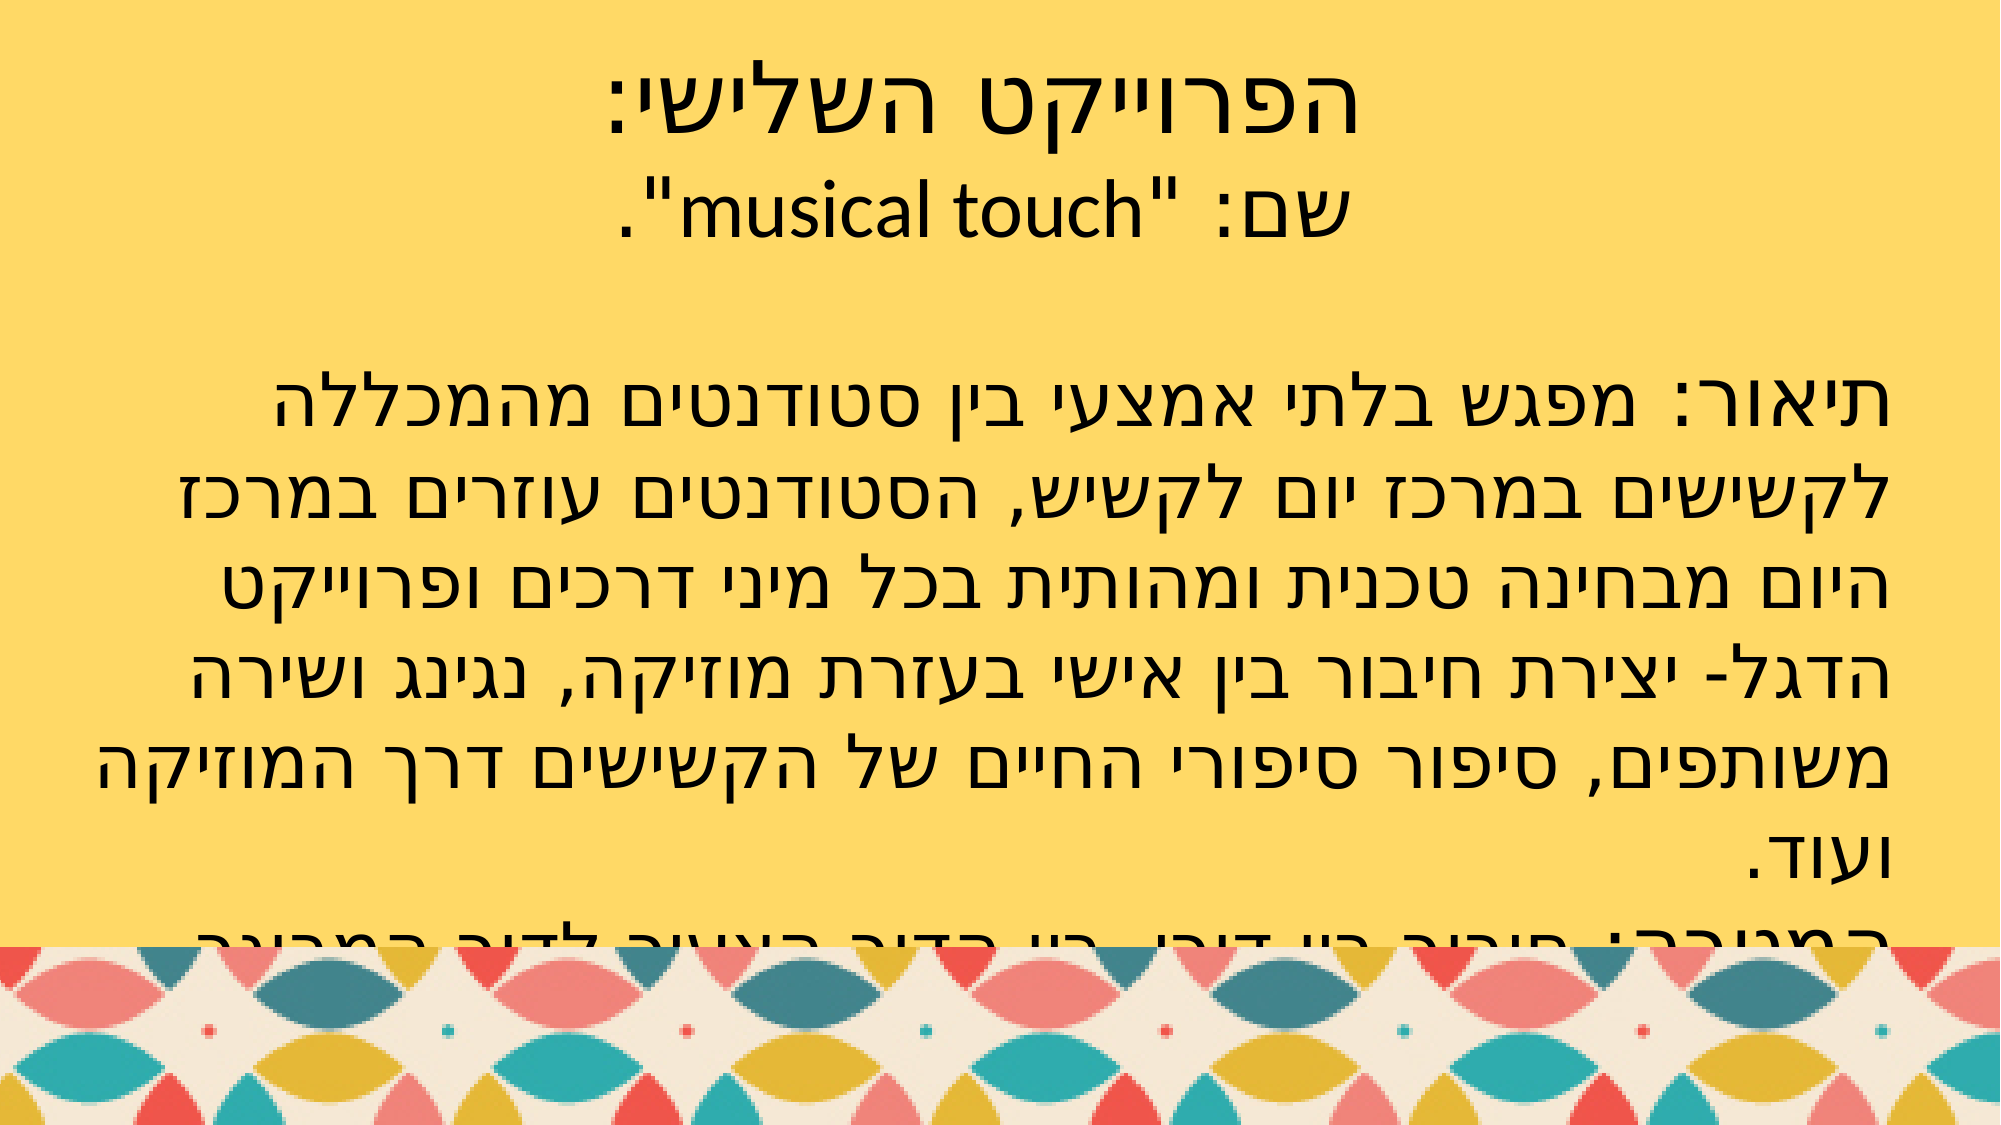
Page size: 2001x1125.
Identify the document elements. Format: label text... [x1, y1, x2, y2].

picture [0, 947, 2000, 1125]
text_box הפרוייקט השלישי: שם: "musical touch". תיאור: מפגש בלתי אמצעי בין סטודנטים מהמכללה לקשישים במרכז יום לקשיש, הסטודנטים עוזרים במרכז היום מבחינה טכנית ומהותית בכל מיני דרכים ופרוייקט הדגל- יצירת חיבור בין אישי בעזרת מוזיקה, נגינג ושירה משותפים, סיפור סיפורי החיים של הקשישים דרך המוזיקה ועוד. המטרה: חיבור בין דורי, בין הדור הצעיר לדור המבוגר, הבנה שלמרות פערי הדורות אפשר להינות וליצור יחד. [56, 26, 1911, 947]
